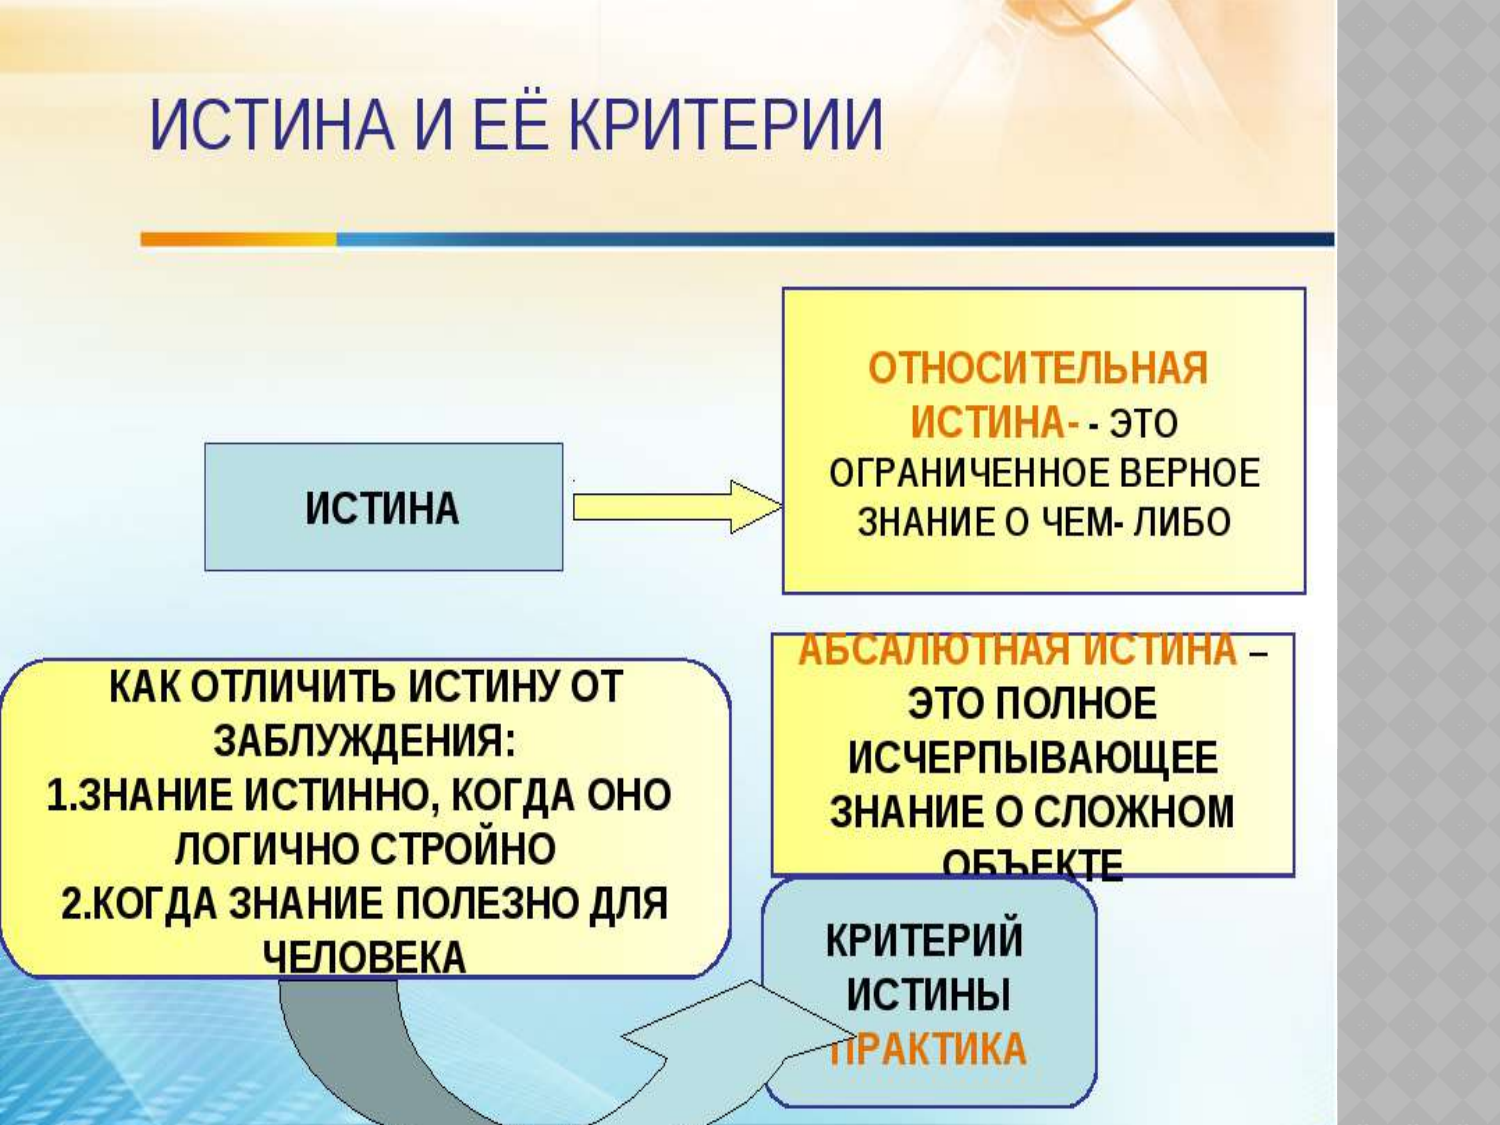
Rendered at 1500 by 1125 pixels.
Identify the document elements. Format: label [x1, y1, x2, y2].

list [0, 0, 1337, 1125]
